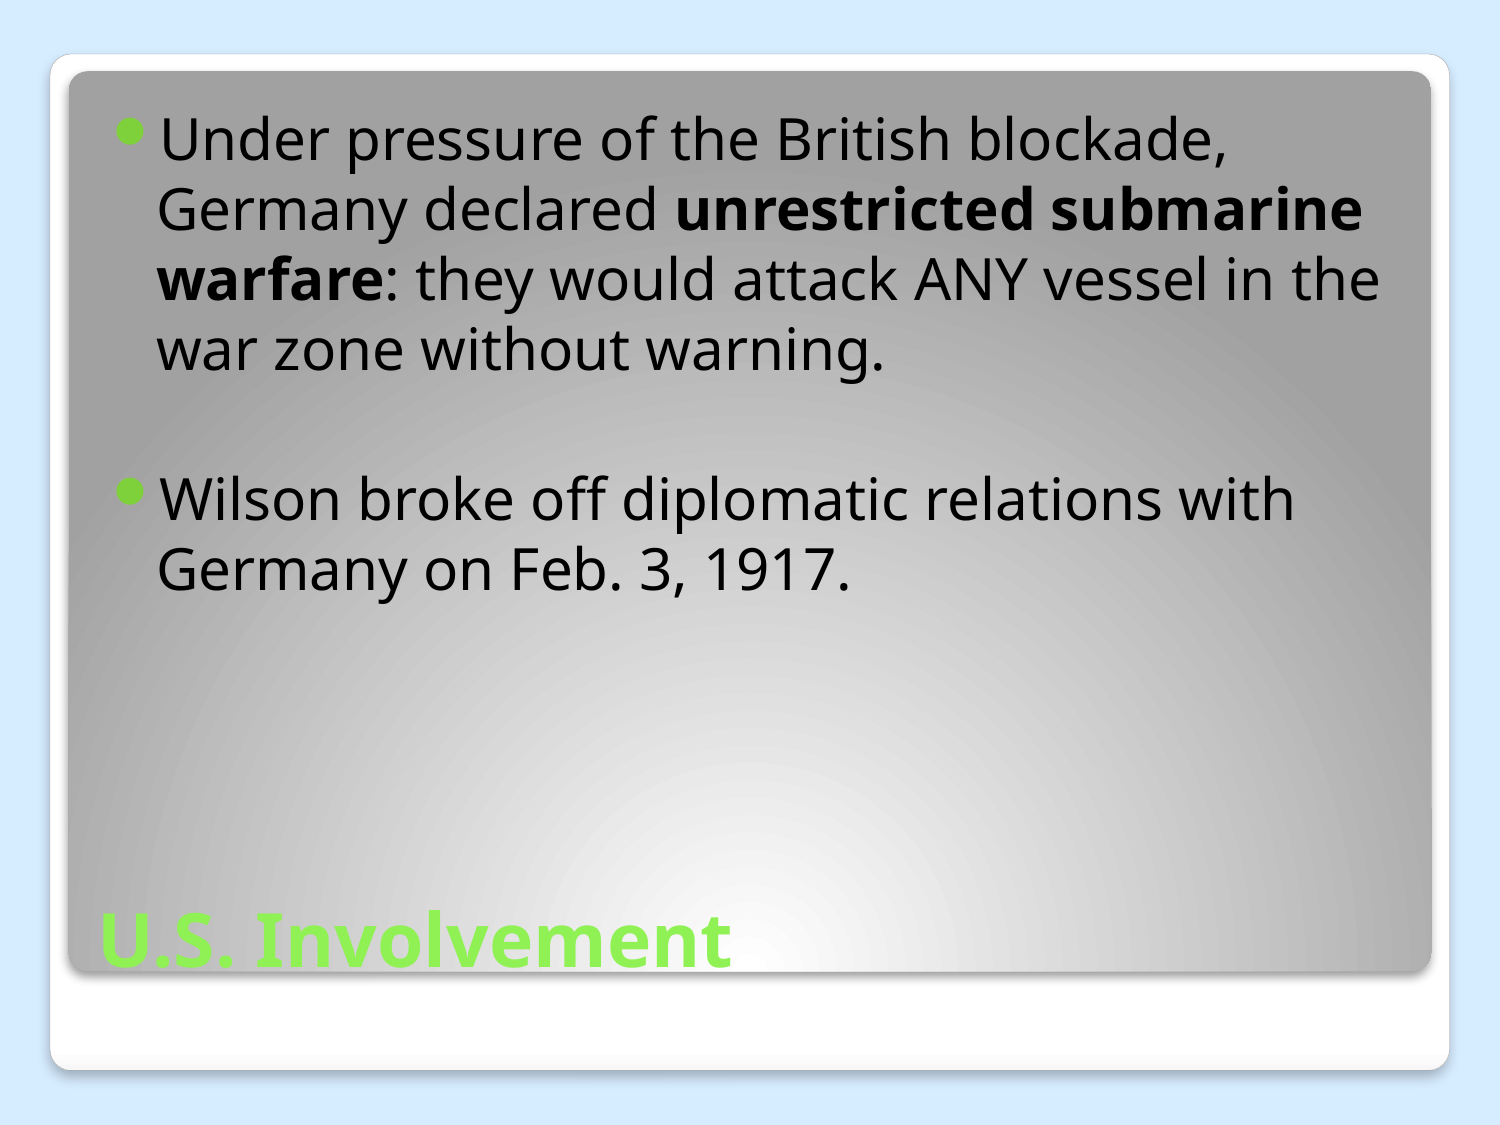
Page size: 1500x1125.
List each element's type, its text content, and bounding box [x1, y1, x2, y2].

title U.S. Involvement [82, 817, 1425, 990]
list Under pressure of the British blockade, Germany declared unrestricted submarine warfare: they would attack ANY vessel in the war zone without warning. Wilson broke off diplomatic relations with Germany on Feb. 3, 1917. [82, 86, 1425, 774]
